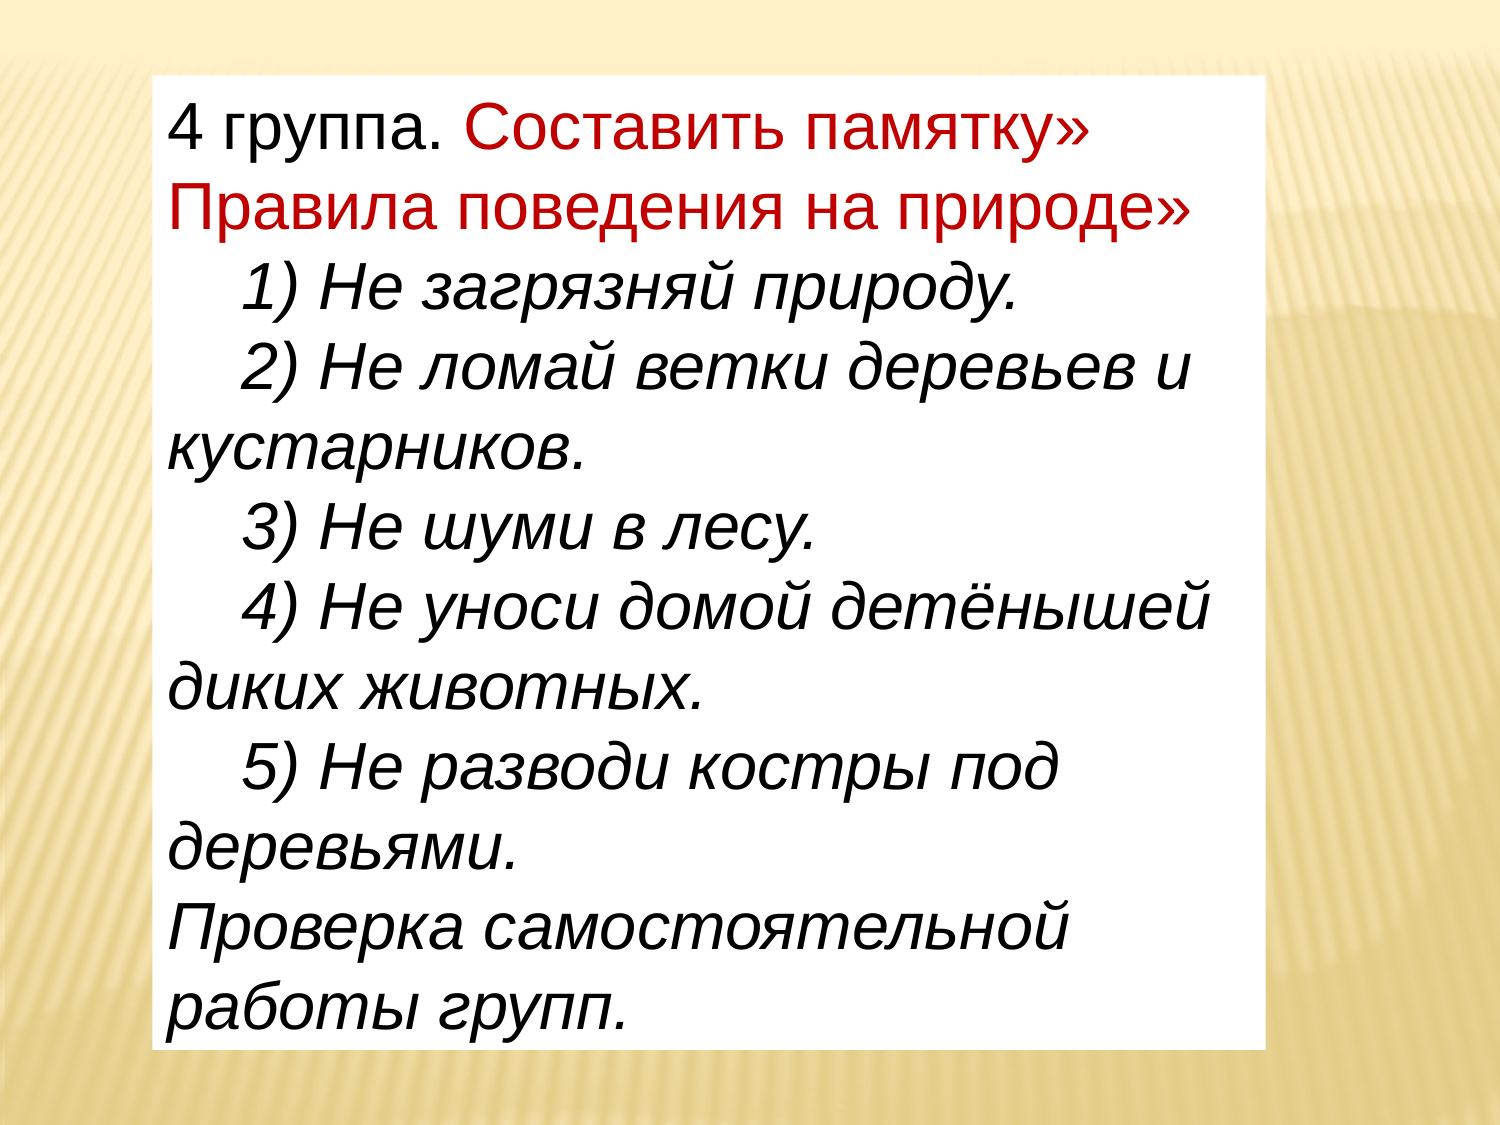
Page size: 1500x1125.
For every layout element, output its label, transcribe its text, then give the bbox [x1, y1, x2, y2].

text_box 4 группа. Составить памятку» Правила поведения на природе» 1) Не загрязняй природу. 2) Не ломай ветки деревьев и кустарников. 3) Не шуми в лесу. 4) Не уноси домой детёнышей диких животных. 5) Не разводи костры под деревьями. Проверка самостоятельной работы групп. [152, 75, 1266, 1050]
